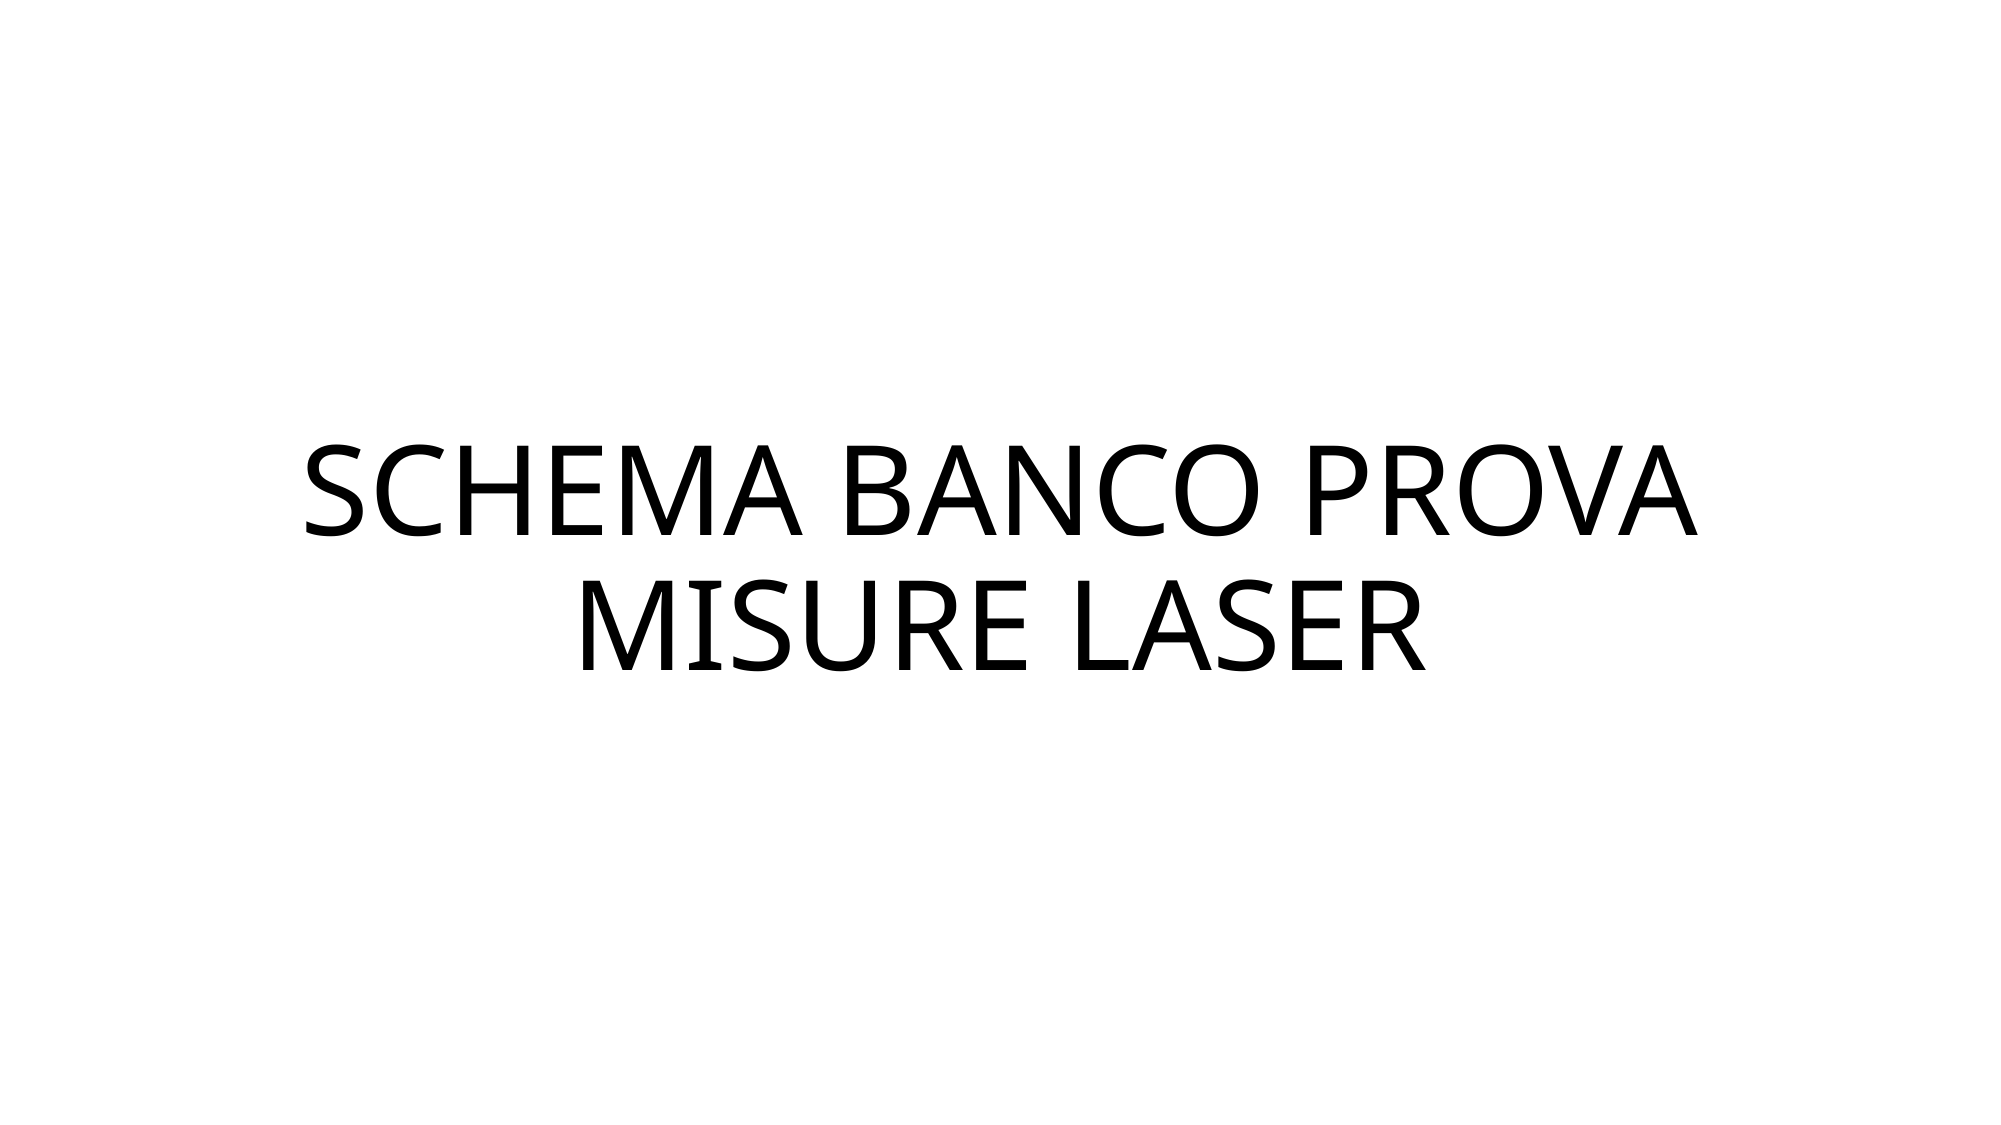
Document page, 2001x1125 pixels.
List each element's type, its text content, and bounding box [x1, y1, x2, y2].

text_box SCHEMA BANCO PROVA MISURE LASER [249, 366, 1750, 759]
